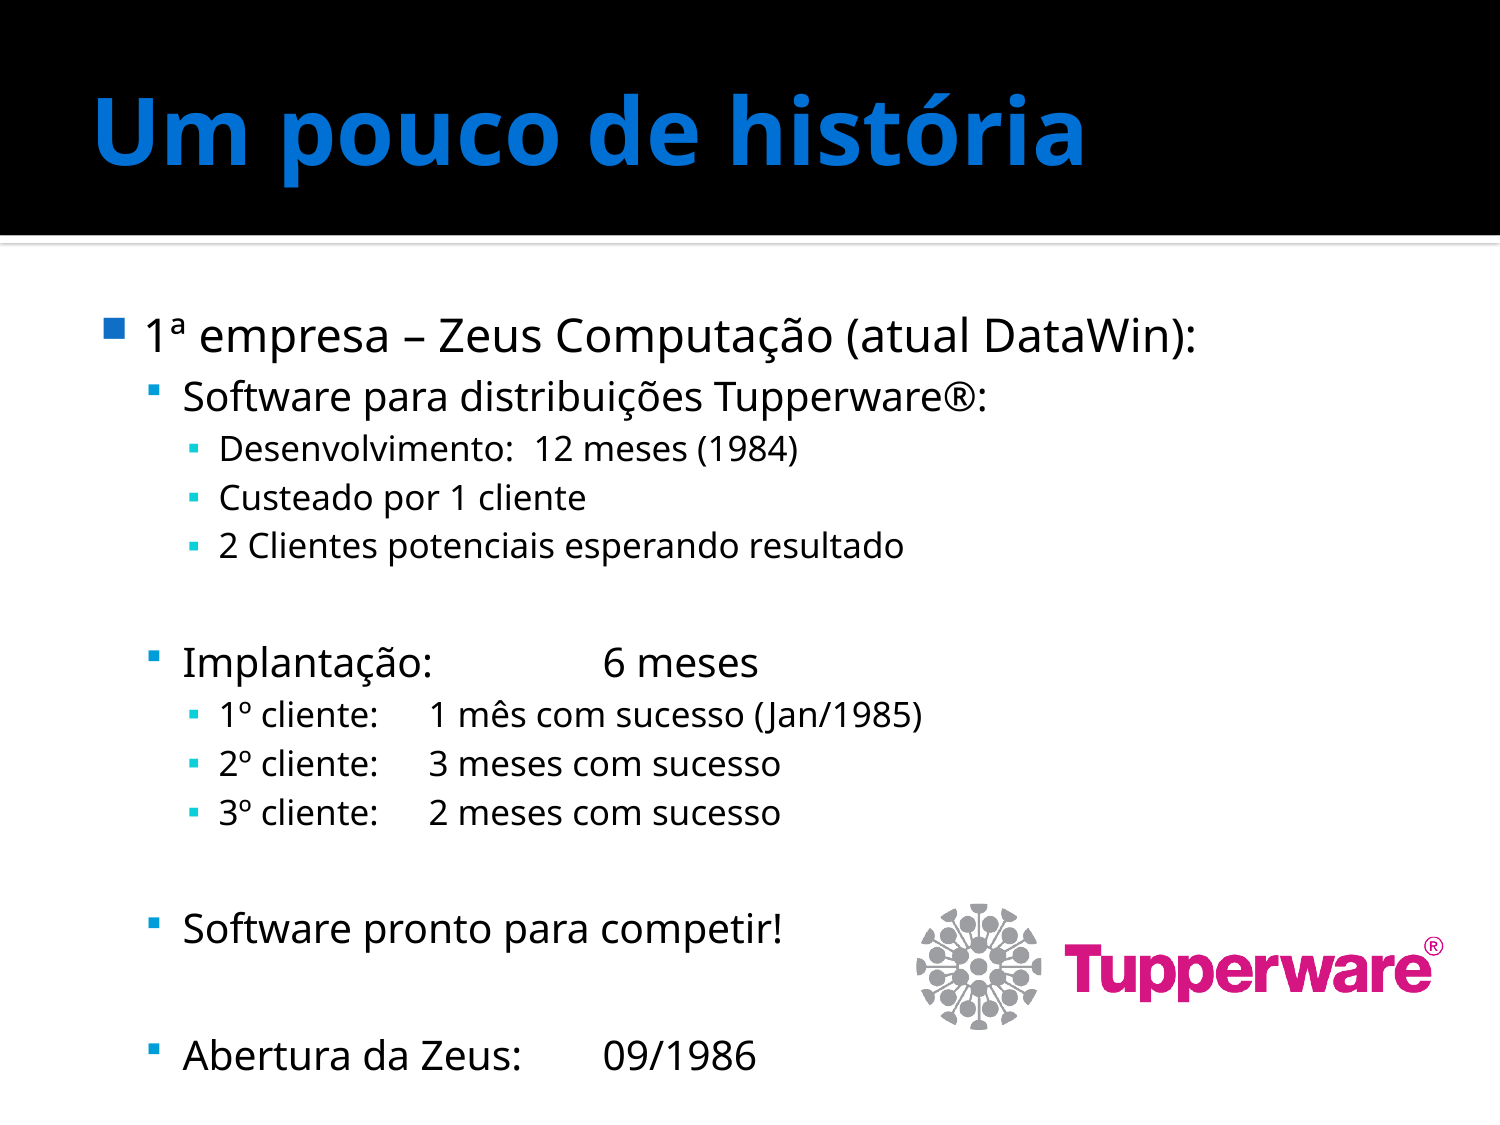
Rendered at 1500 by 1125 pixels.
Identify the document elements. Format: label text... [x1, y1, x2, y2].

list 1ª empresa – Zeus Computação (atual DataWin): Software para distribuições Tupperware®: Desenvolvimento: 12 meses (1984) Custeado por 1 cliente 2 Clientes potenciais esperando resultado Implantação: 6 meses 1º cliente: 1 mês com sucesso (Jan/1985) 2º cliente: 3 meses com sucesso 3º cliente: 2 meses com sucesso Software pronto para competir! Abertura da Zeus: 09/1986 [75, 291, 1425, 1090]
title Um pouco de história [75, 25, 1425, 231]
picture [913, 902, 1445, 1032]
